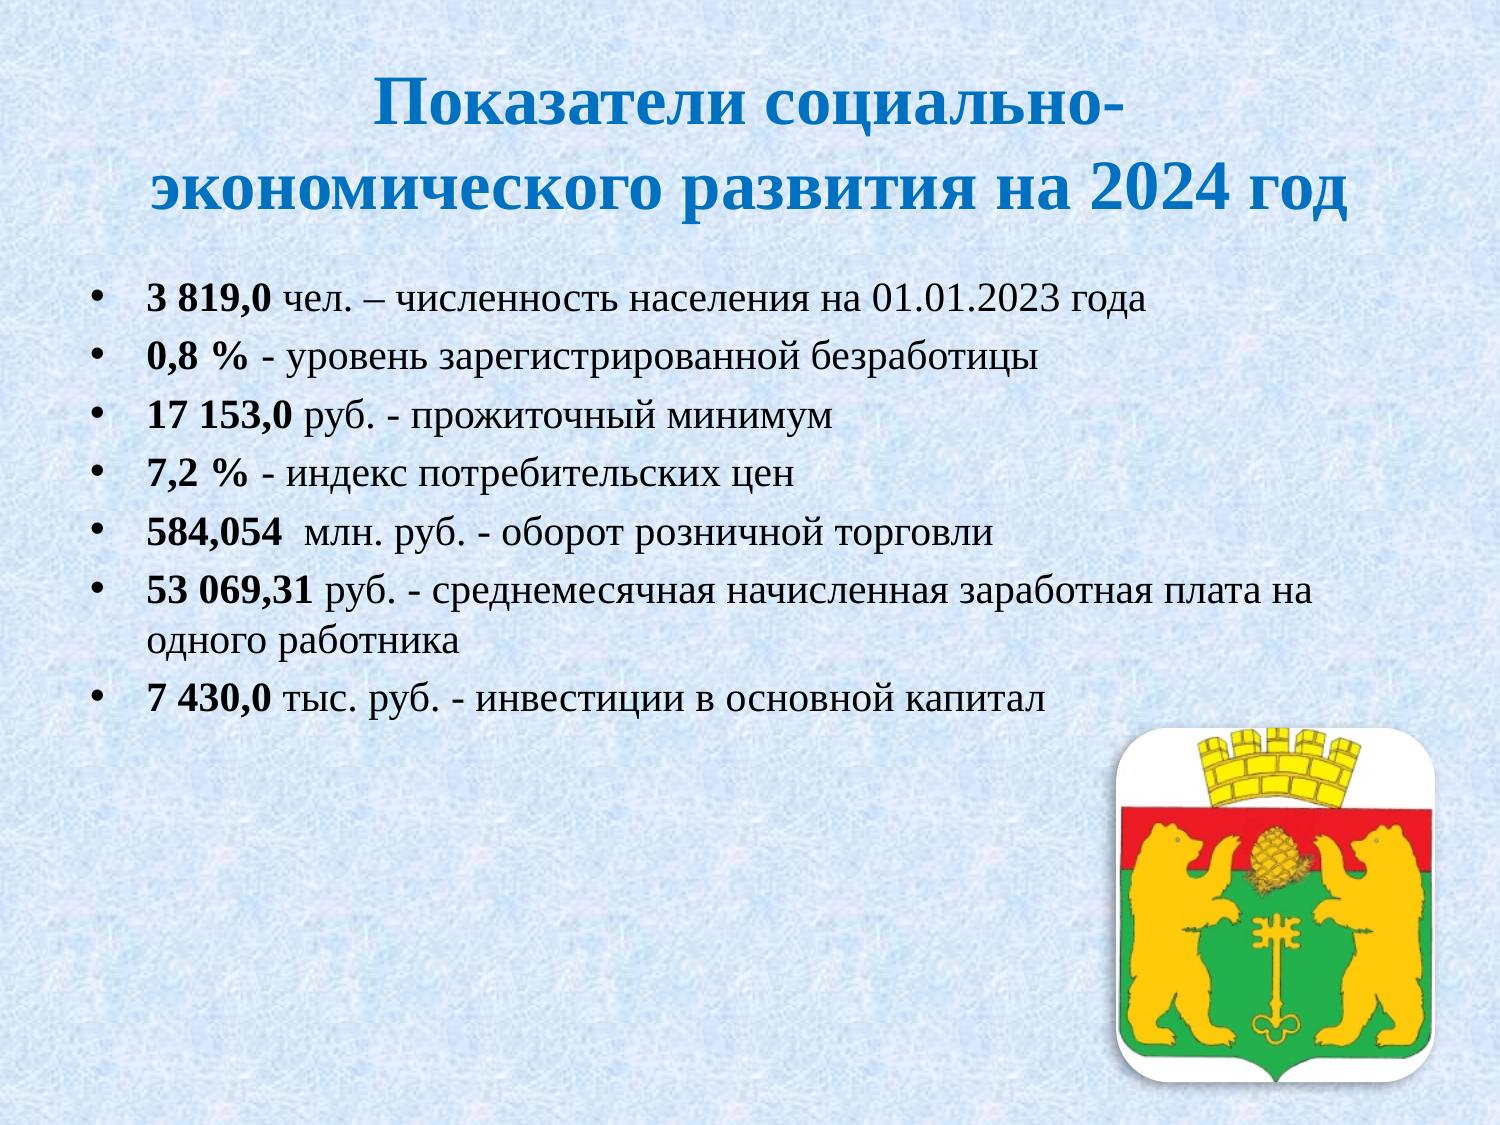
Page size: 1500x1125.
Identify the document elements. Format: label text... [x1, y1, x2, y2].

title Показатели социально- экономического развития на 2024 год [74, 44, 1426, 233]
list 3 819,0 чел. – численность населения на 01.01.2023 года 0,8 % - уровень зарегистрированной безработицы 17 153,0 руб. - прожиточный минимум 7,2 % - индекс потребительских цен 584,054 млн. руб. - оборот розничной торговли 53 069,31 руб. - среднемесячная начисленная заработная плата на одного работника 7 430,0 тыс. руб. - инвестиции в основной капитал [74, 262, 1426, 1006]
picture [0, 0, 1500, 1125]
table_cell Численность учащихся в дневных общеобразовательных учреждениях муниципальной формы собственности [1105, 730, 1115, 1006]
